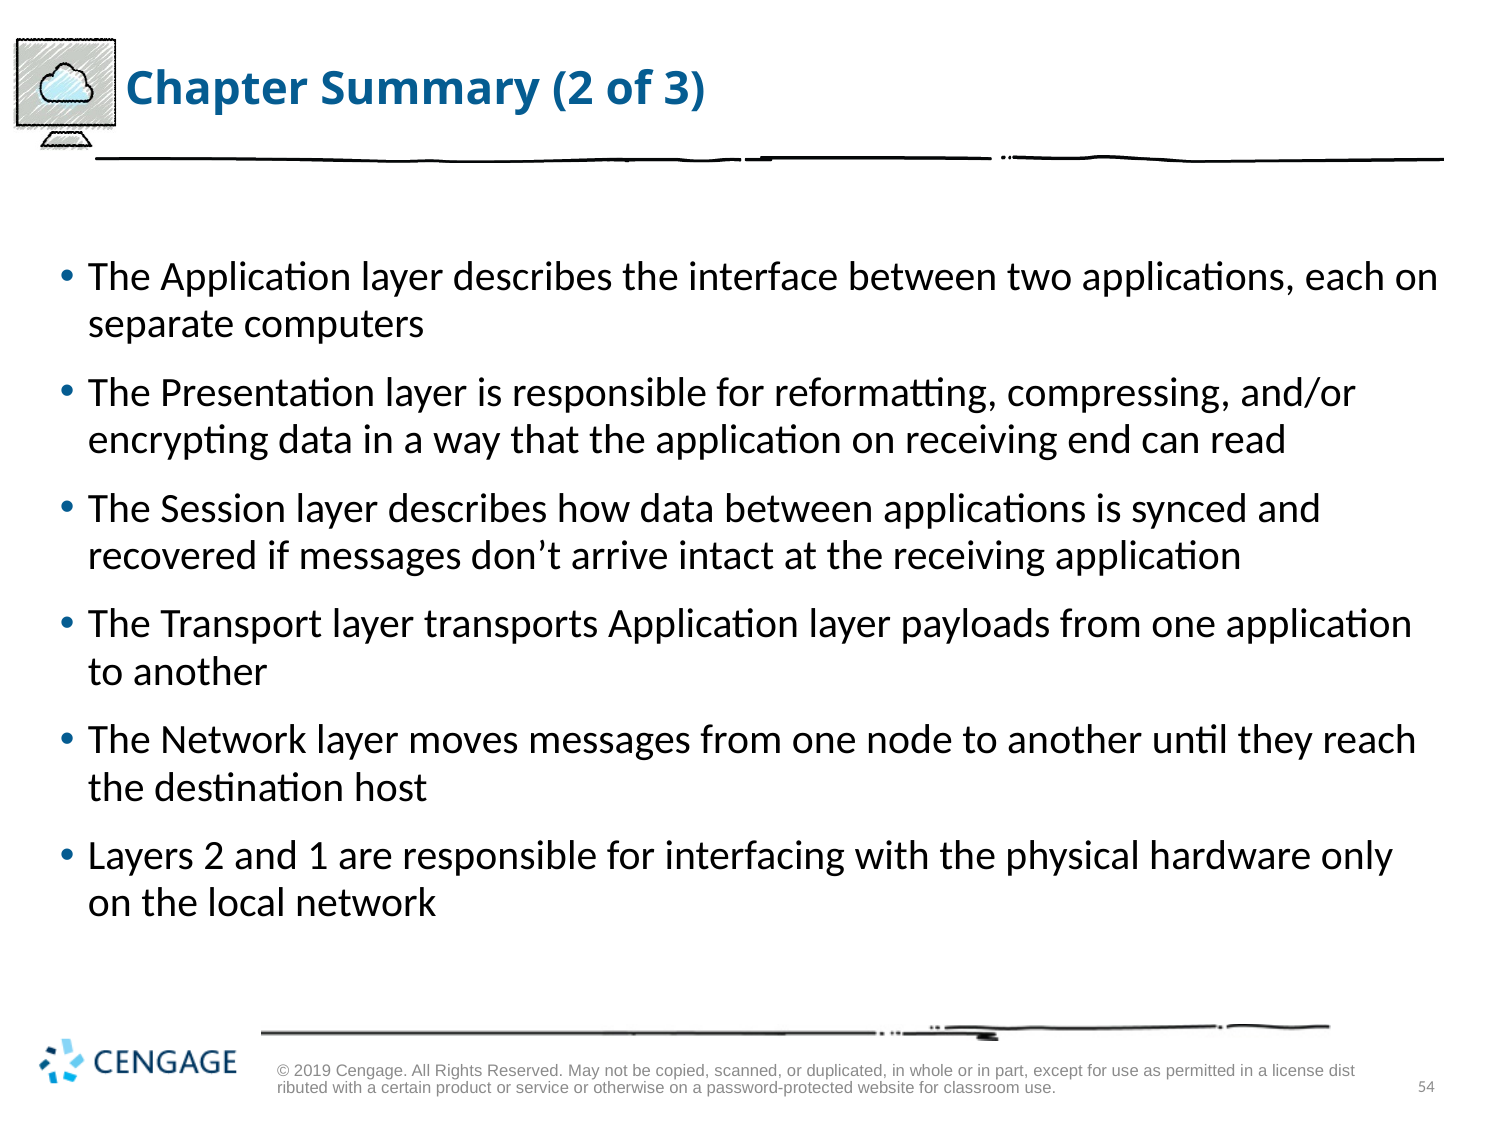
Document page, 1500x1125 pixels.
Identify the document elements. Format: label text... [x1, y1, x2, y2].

title Chapter Summary (2 of 3) [125, 66, 1442, 116]
list The Application layer describes the interface between two applications, each on separate computers The Presentation layer is responsible for reformatting, compressing, and/or encrypting data in a way that the application on receiving end can read The Session layer describes how data between applications is synced and recovered if messages don’t arrive intact at the receiving application The Transport layer transports Application layer payloads from one application to another The Network layer moves messages from one node to another until they reach the destination host Layers 2 and 1 are responsible for interfacing with the physical hardware only on the local network [59, 252, 1441, 955]
footer © 2019 Cengage. All Rights Reserved. May not be copied, scanned, or duplicated, in whole or in part, except for use as permitted in a license distributed with a certain product or service or otherwise on a password-protected website for classroom use. [262, 1050, 1375, 1091]
picture [19, 1025, 249, 1096]
picture [261, 1024, 1331, 1041]
picture [13, 36, 117, 151]
picture [95, 155, 1444, 163]
